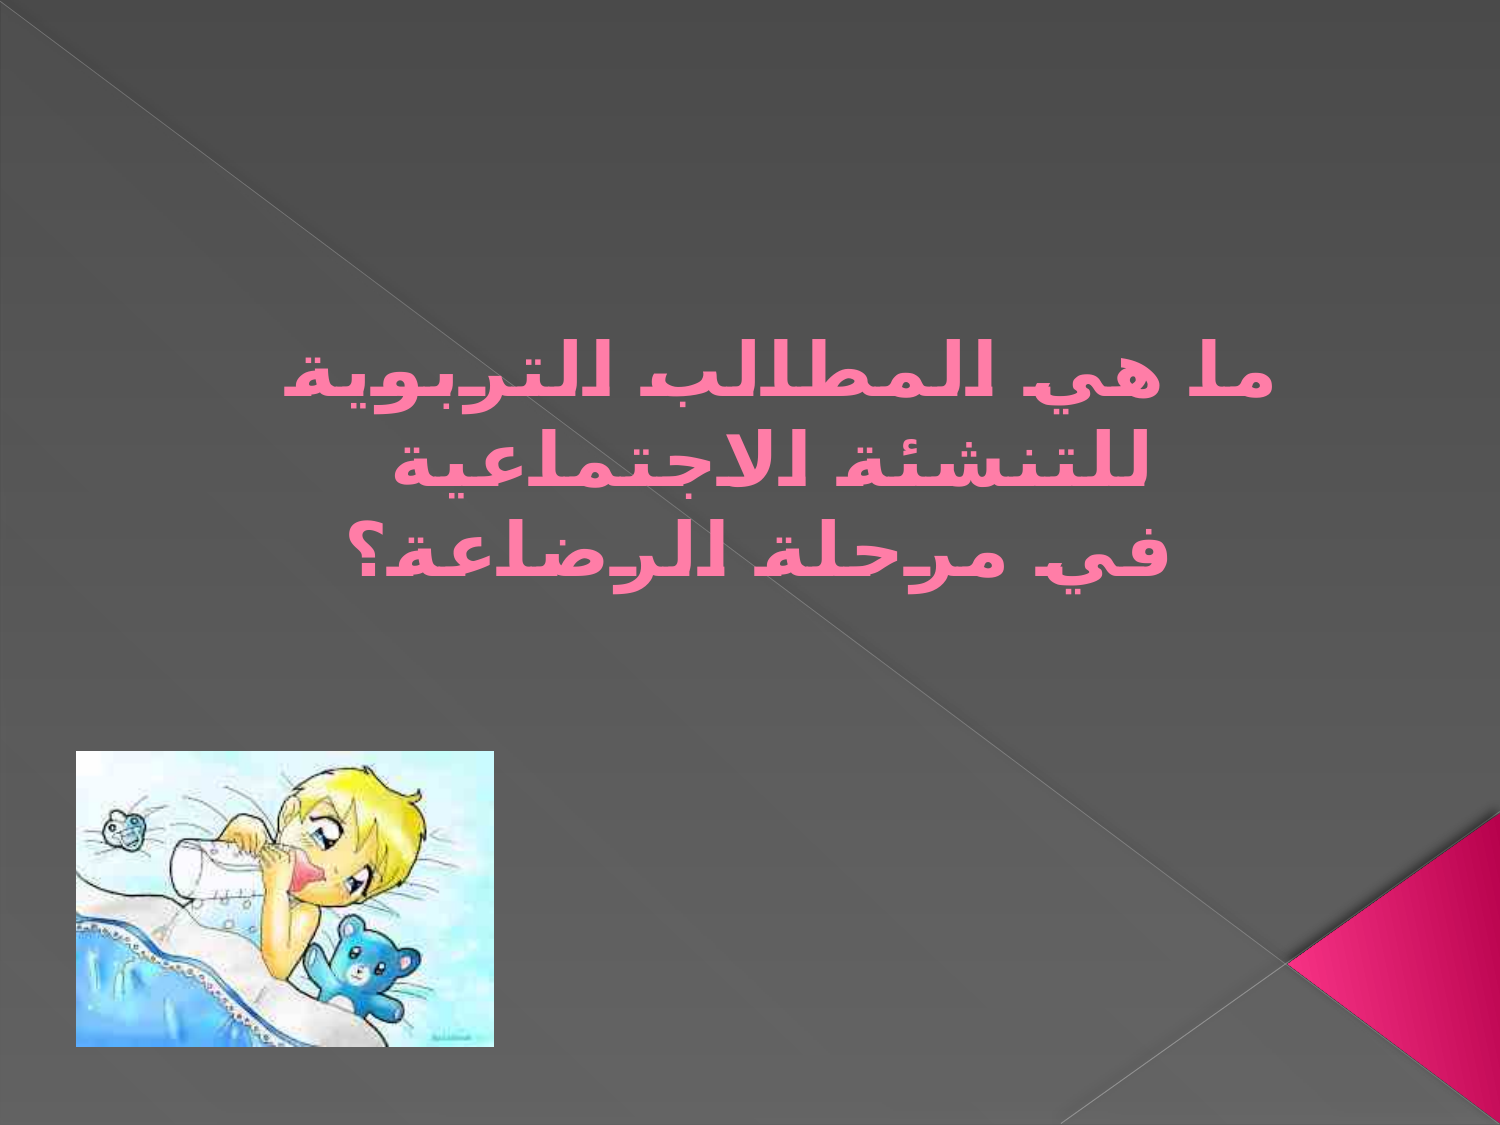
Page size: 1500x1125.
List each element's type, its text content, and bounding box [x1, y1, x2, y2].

text_box ما هي المطالب التربوية للتنشئة الاجتماعية في مرحلة الرضاعة؟ [250, 314, 1293, 600]
picture [76, 751, 495, 1048]
